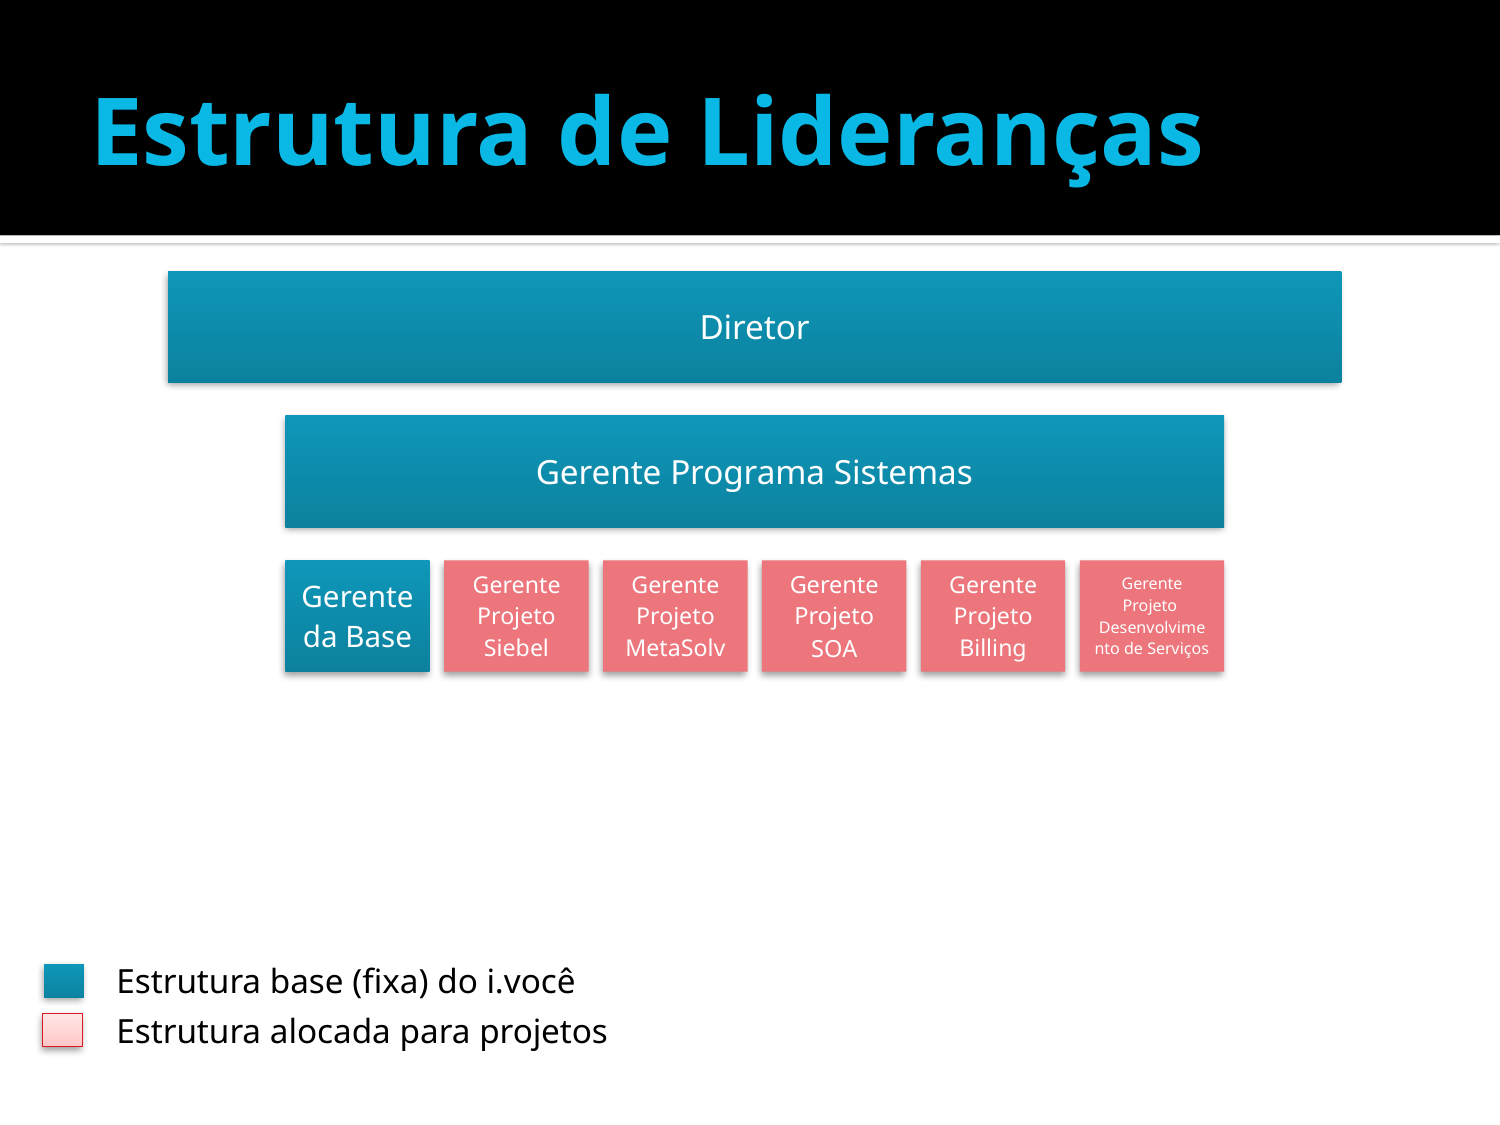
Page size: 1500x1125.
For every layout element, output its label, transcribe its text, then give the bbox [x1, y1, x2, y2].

title Estrutura de Lideranças [75, 25, 1425, 231]
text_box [42, 952, 646, 1060]
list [21, 271, 1489, 961]
